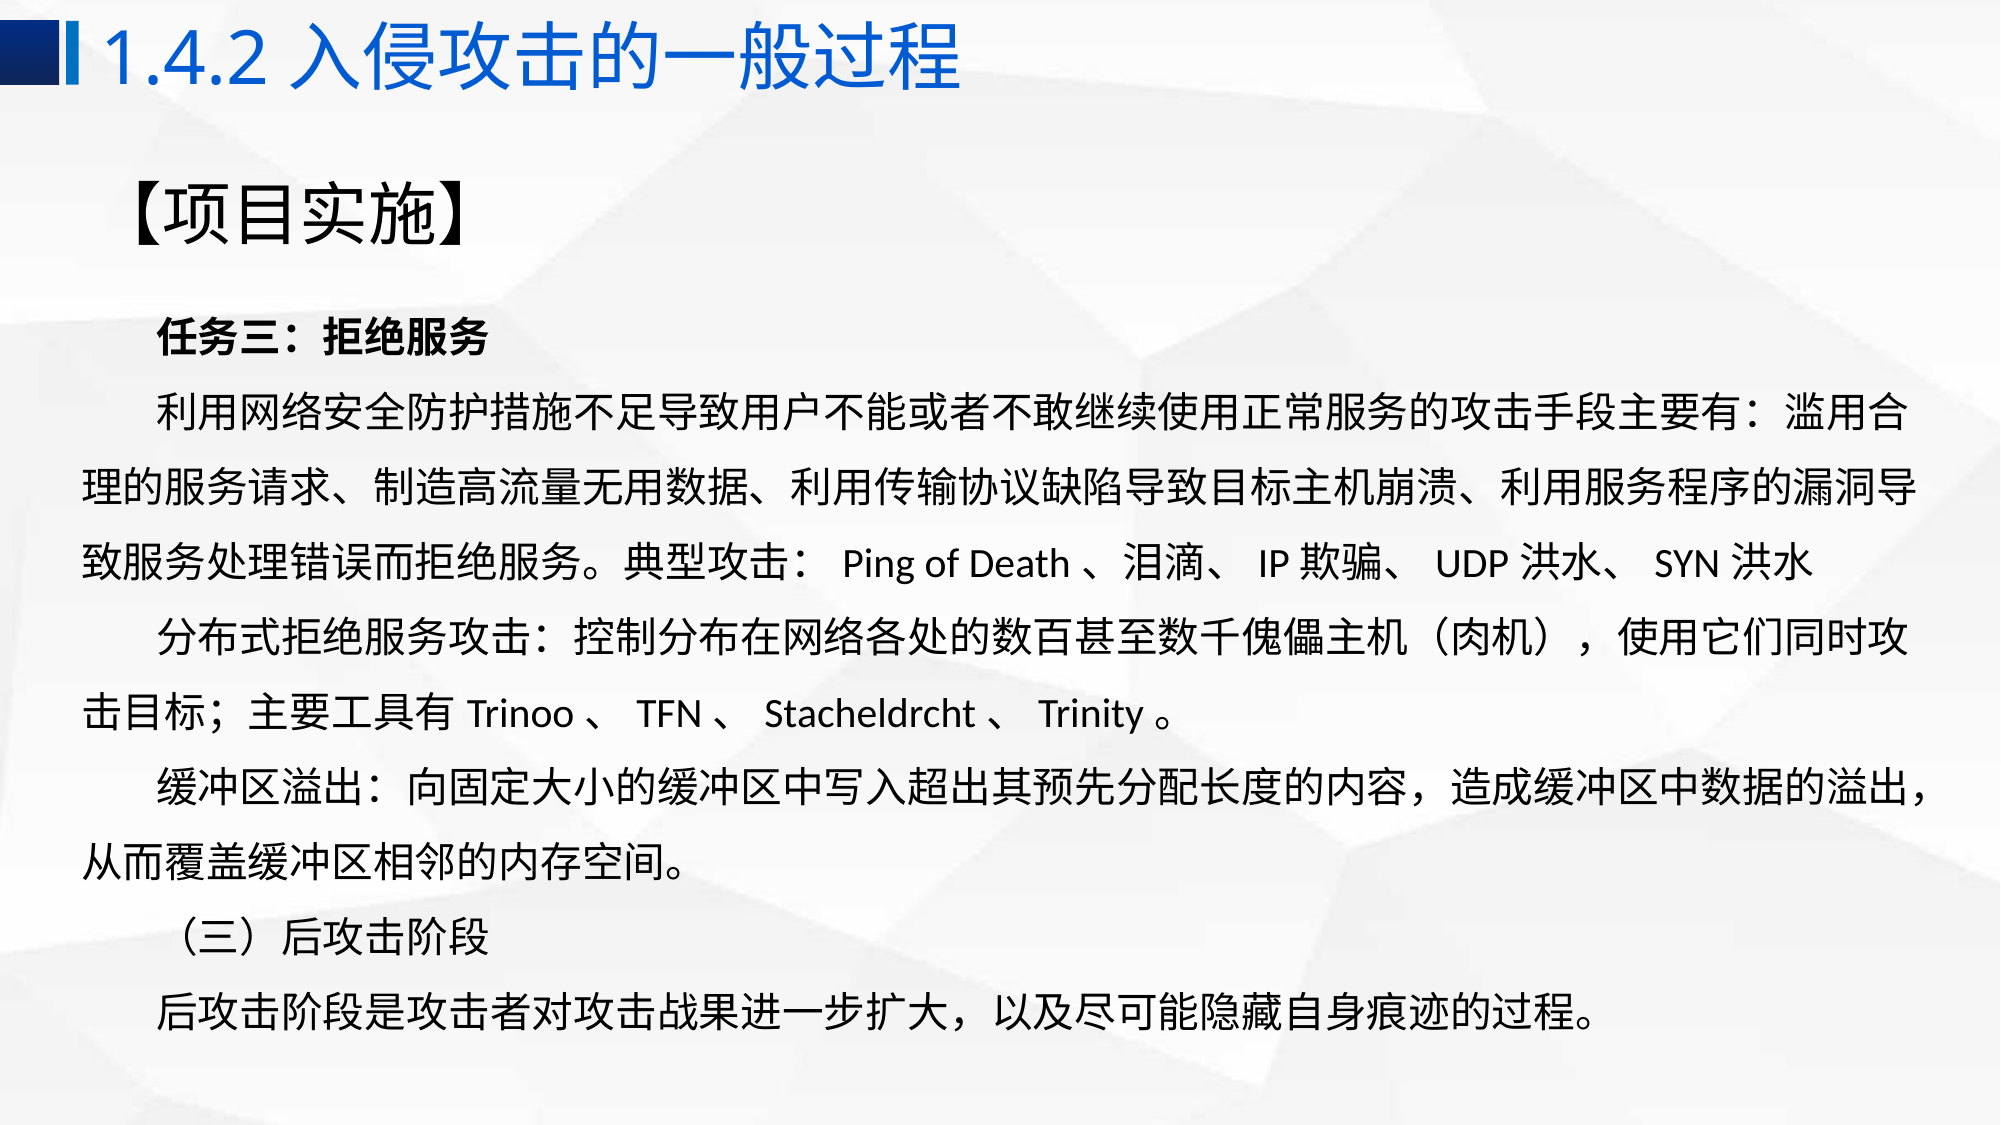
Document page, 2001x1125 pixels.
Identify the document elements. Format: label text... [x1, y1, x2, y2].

text_box [66, 20, 79, 85]
text_box 任务三：拒绝服务 利用网络安全防护措施不足导致用户不能或者不敢继续使用正常服务的攻击手段主要有：滥用合理的服务请求、制造高流量无用数据、利用传输协议缺陷导致目标主机崩溃、利用服务程序的漏洞导致服务处理错误而拒绝服务。典型攻击：Ping of Death、泪滴、IP欺骗、UDP洪水、SYN洪水 分布式拒绝服务攻击：控制分布在网络各处的数百甚至数千傀儡主机（肉机），使用它们同时攻击目标；主要工具有Trinoo、TFN、Stacheldrcht、Trinity。 缓冲区溢出：向固定大小的缓冲区中写入超出其预先分配长度的内容，造成缓冲区中数据的溢出，从而覆盖缓冲区相邻的内存空间。 （三）后攻击阶段 后攻击阶段是攻击者对攻击战果进一步扩大，以及尽可能隐藏自身痕迹的过程。 [66, 278, 1947, 1036]
text_box 1.4.2入侵攻击的一般过程 [85, 9, 1441, 101]
picture [0, 0, 2001, 1125]
text_box [0, 20, 60, 85]
title 【项目实施】 [78, 172, 653, 263]
